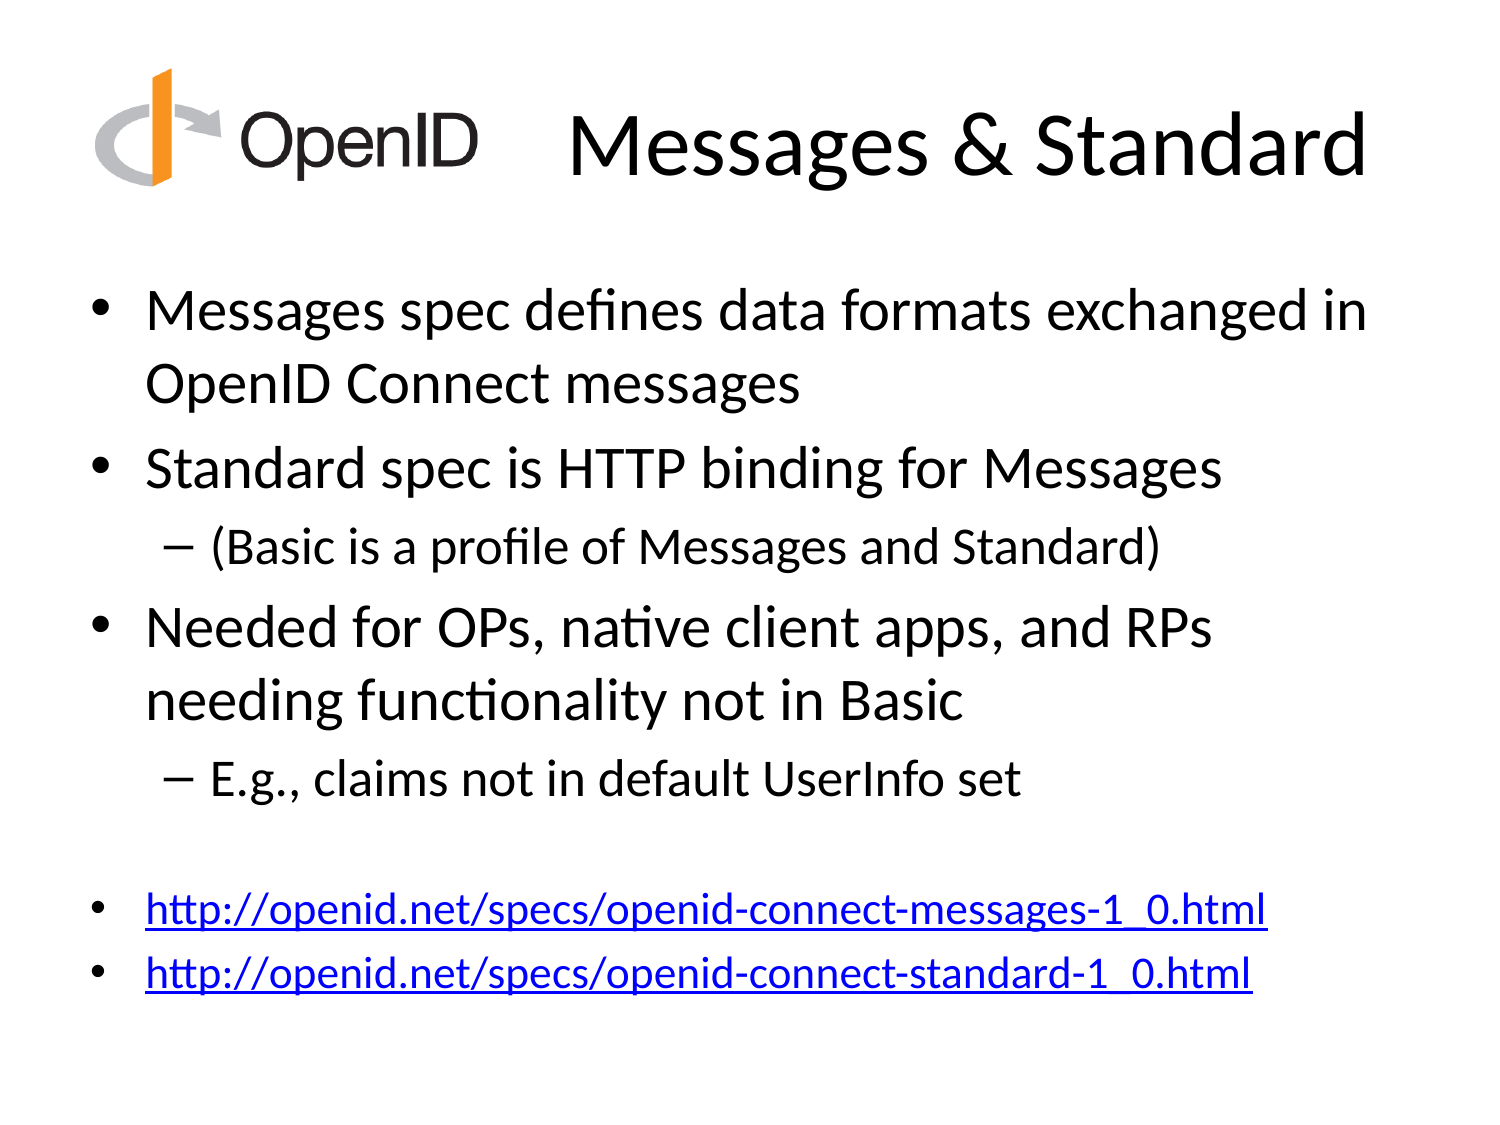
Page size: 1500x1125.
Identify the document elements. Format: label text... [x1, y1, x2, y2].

list Messages spec defines data formats exchanged in OpenID Connect messages Standard spec is HTTP binding for Messages (Basic is a profile of Messages and Standard) Needed for OPs, native client apps, and RPs needing functionality not in Basic E.g., claims not in default UserInfo set http://openid.net/specs/openid-connect-messages-1_0.html http://openid.net/specs/openid-connect-standard-1_0.html [75, 262, 1425, 1005]
title Messages & Standard [512, 45, 1425, 233]
picture [64, 44, 513, 225]
